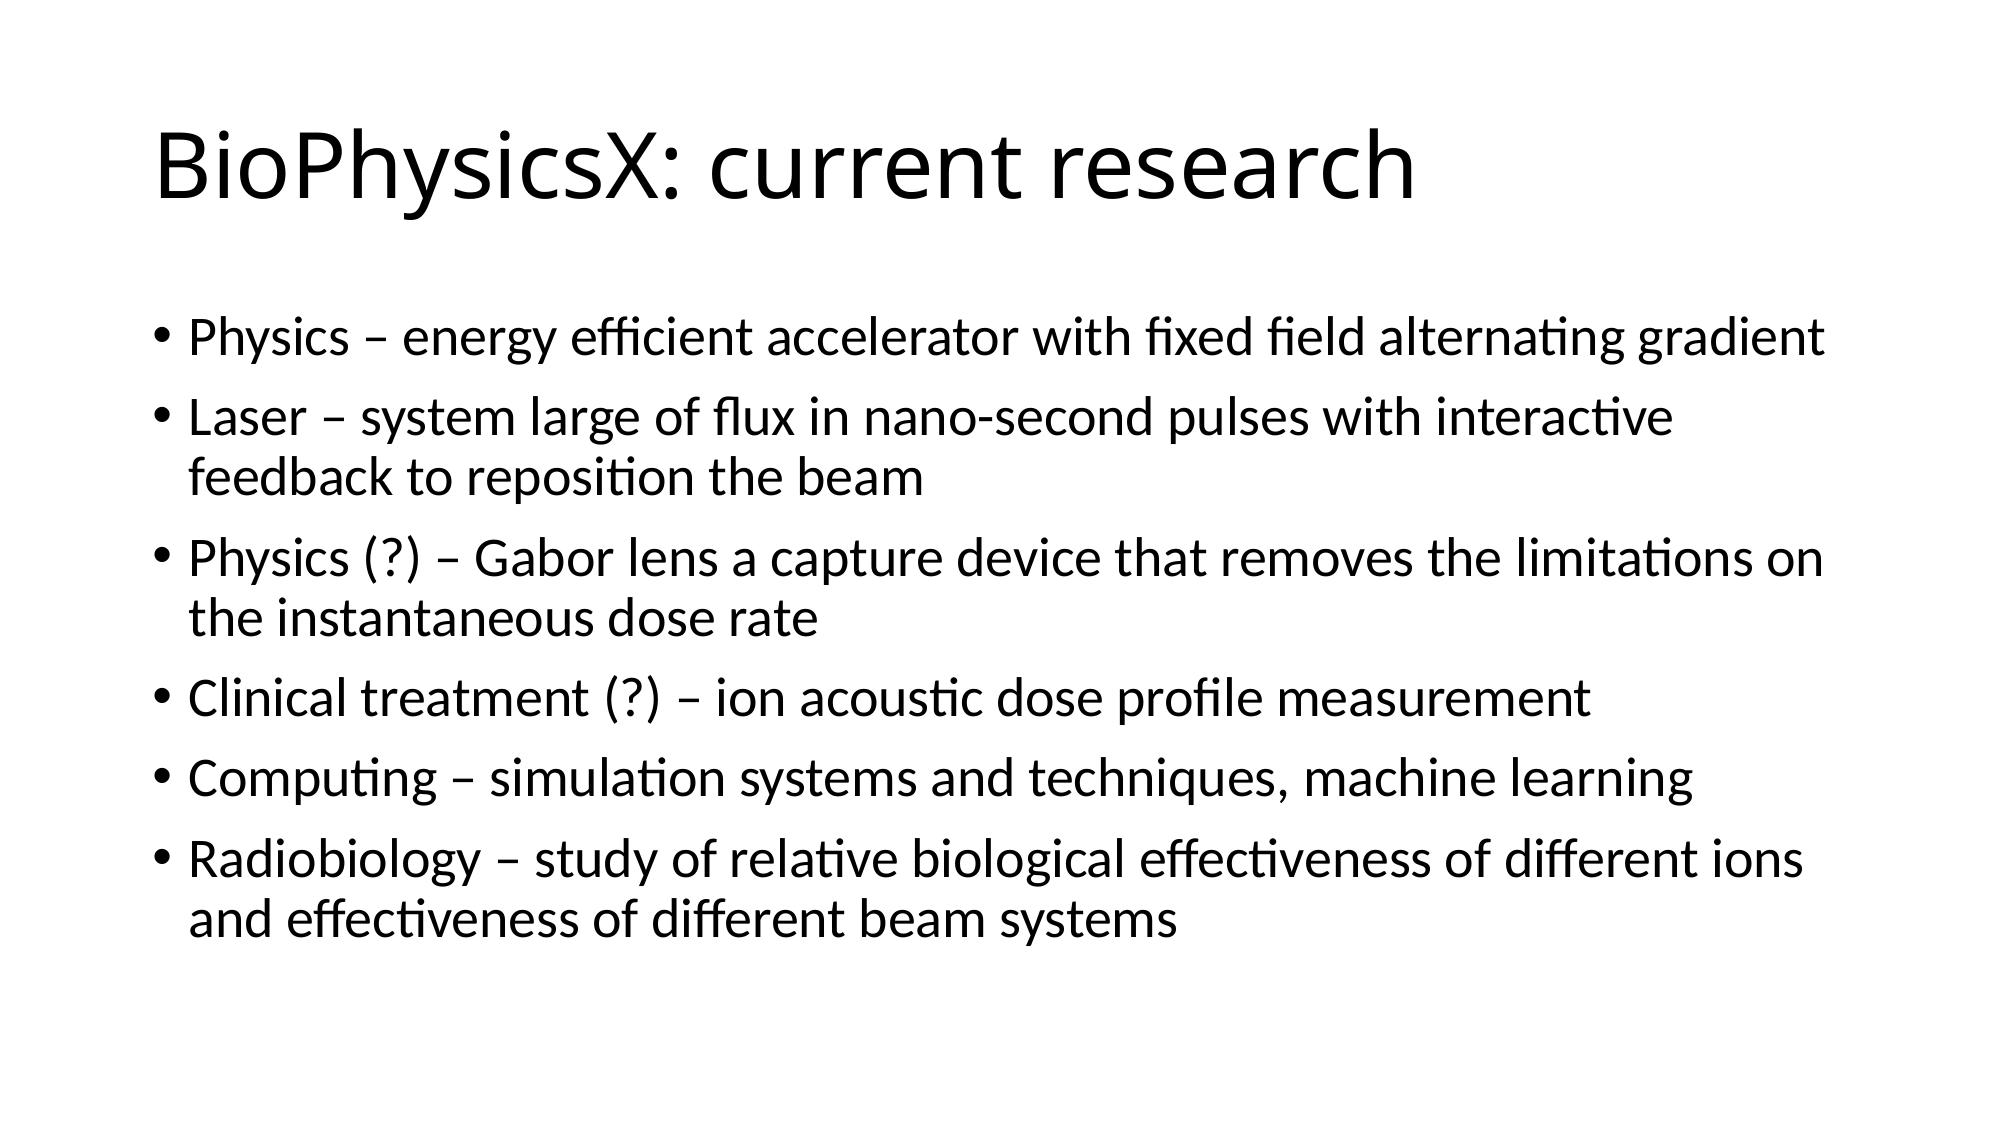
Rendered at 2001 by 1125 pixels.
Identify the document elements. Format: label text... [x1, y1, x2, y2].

list Physics – energy efficient accelerator with fixed field alternating gradient Laser – system large of flux in nano-second pulses with interactive feedback to reposition the beam Physics (?) – Gabor lens a capture device that removes the limitations on the instantaneous dose rate Clinical treatment (?) – ion acoustic dose profile measurement Computing – simulation systems and techniques, machine learning Radiobiology – study of relative biological effectiveness of different ions and effectiveness of different beam systems [137, 299, 1863, 1014]
title BioPhysicsX: current research [137, 59, 1863, 278]
